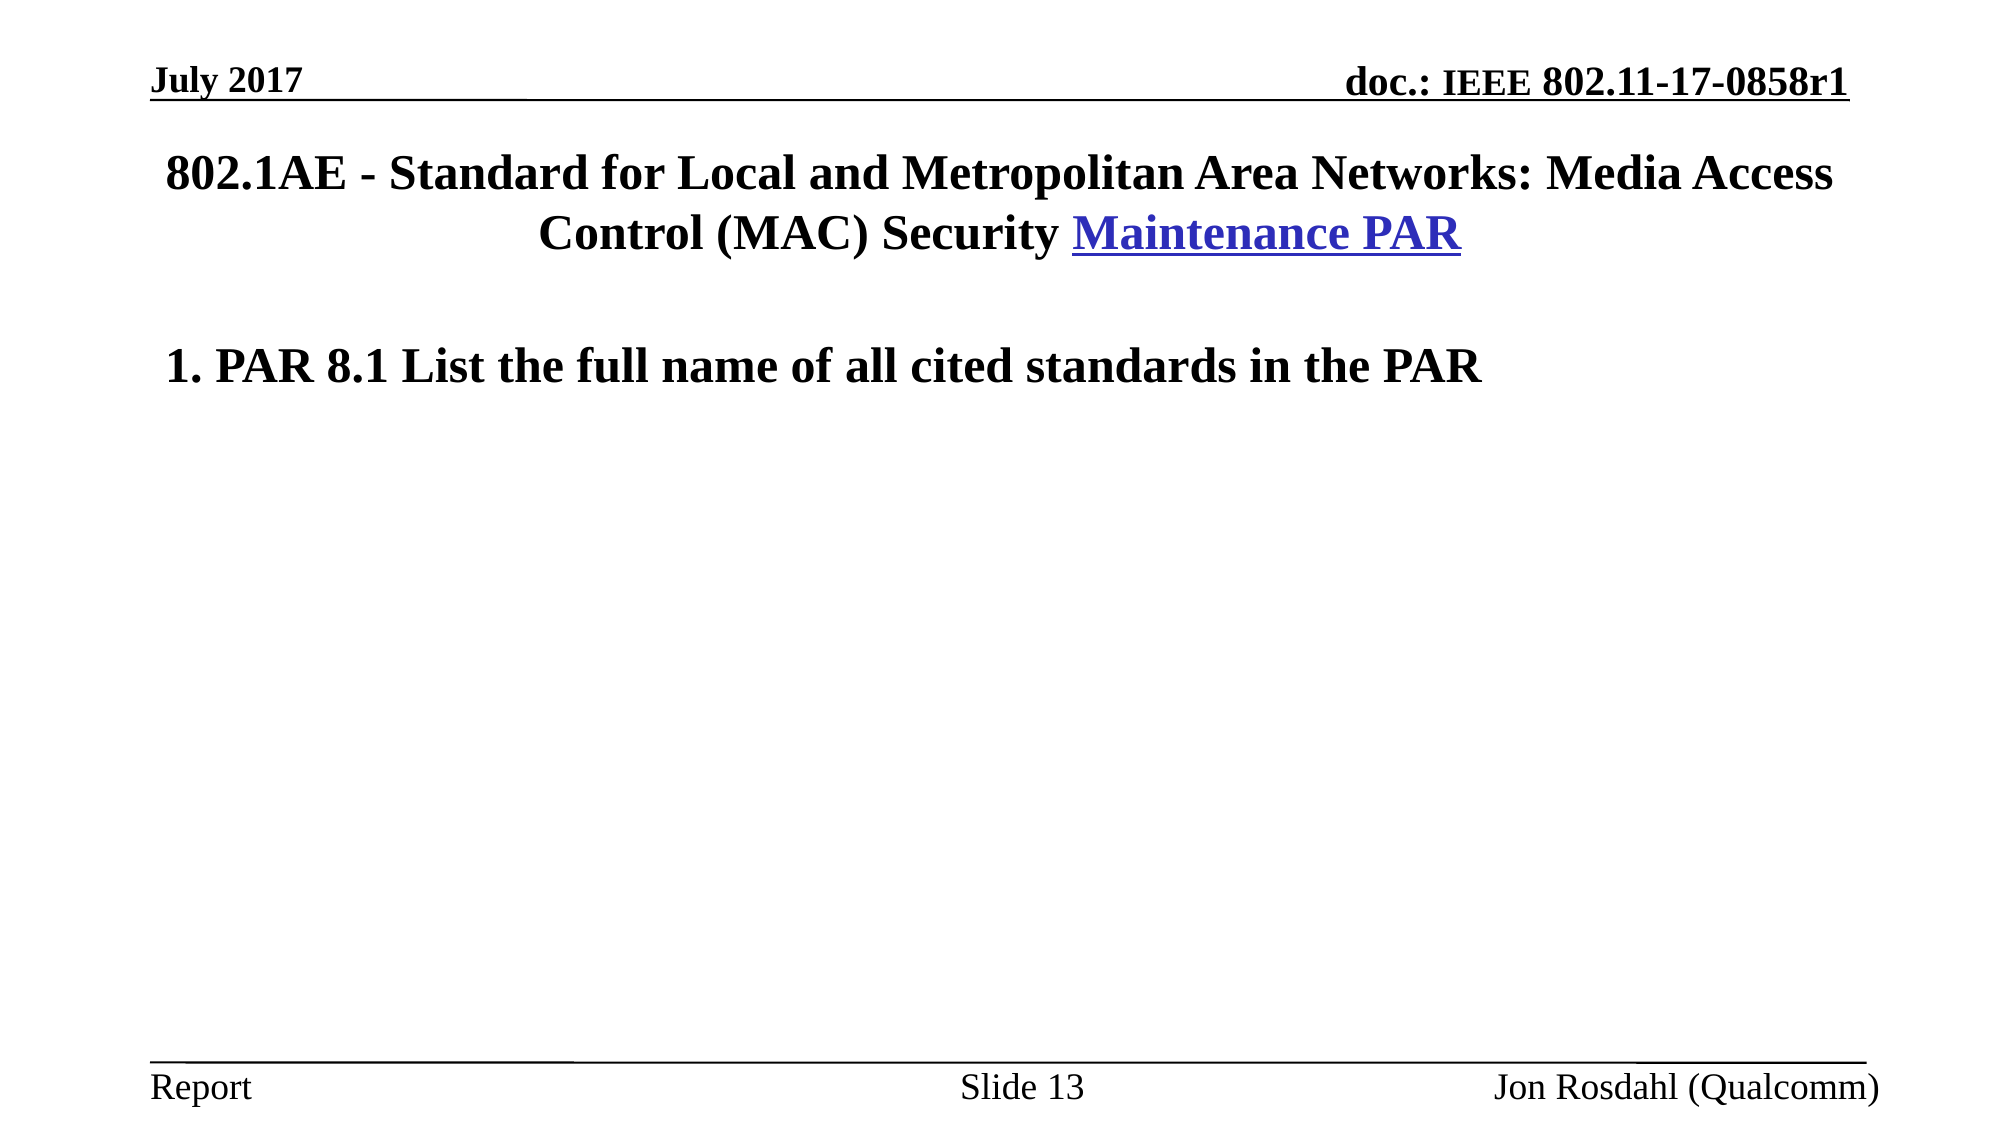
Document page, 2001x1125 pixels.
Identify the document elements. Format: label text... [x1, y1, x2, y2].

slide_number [149, 49, 431, 100]
slide_number Slide 13 [950, 1061, 1095, 1125]
title 802.1AE - Standard for Local and Metropolitan Area Networks: Media Access Control (MAC) Security Maintenance PAR [149, 112, 1850, 288]
footer Jon Rosdahl (Qualcomm) [1436, 1061, 1881, 1108]
list 1. PAR 8.1 List the full name of all cited standards in the PAR [149, 324, 1850, 1000]
